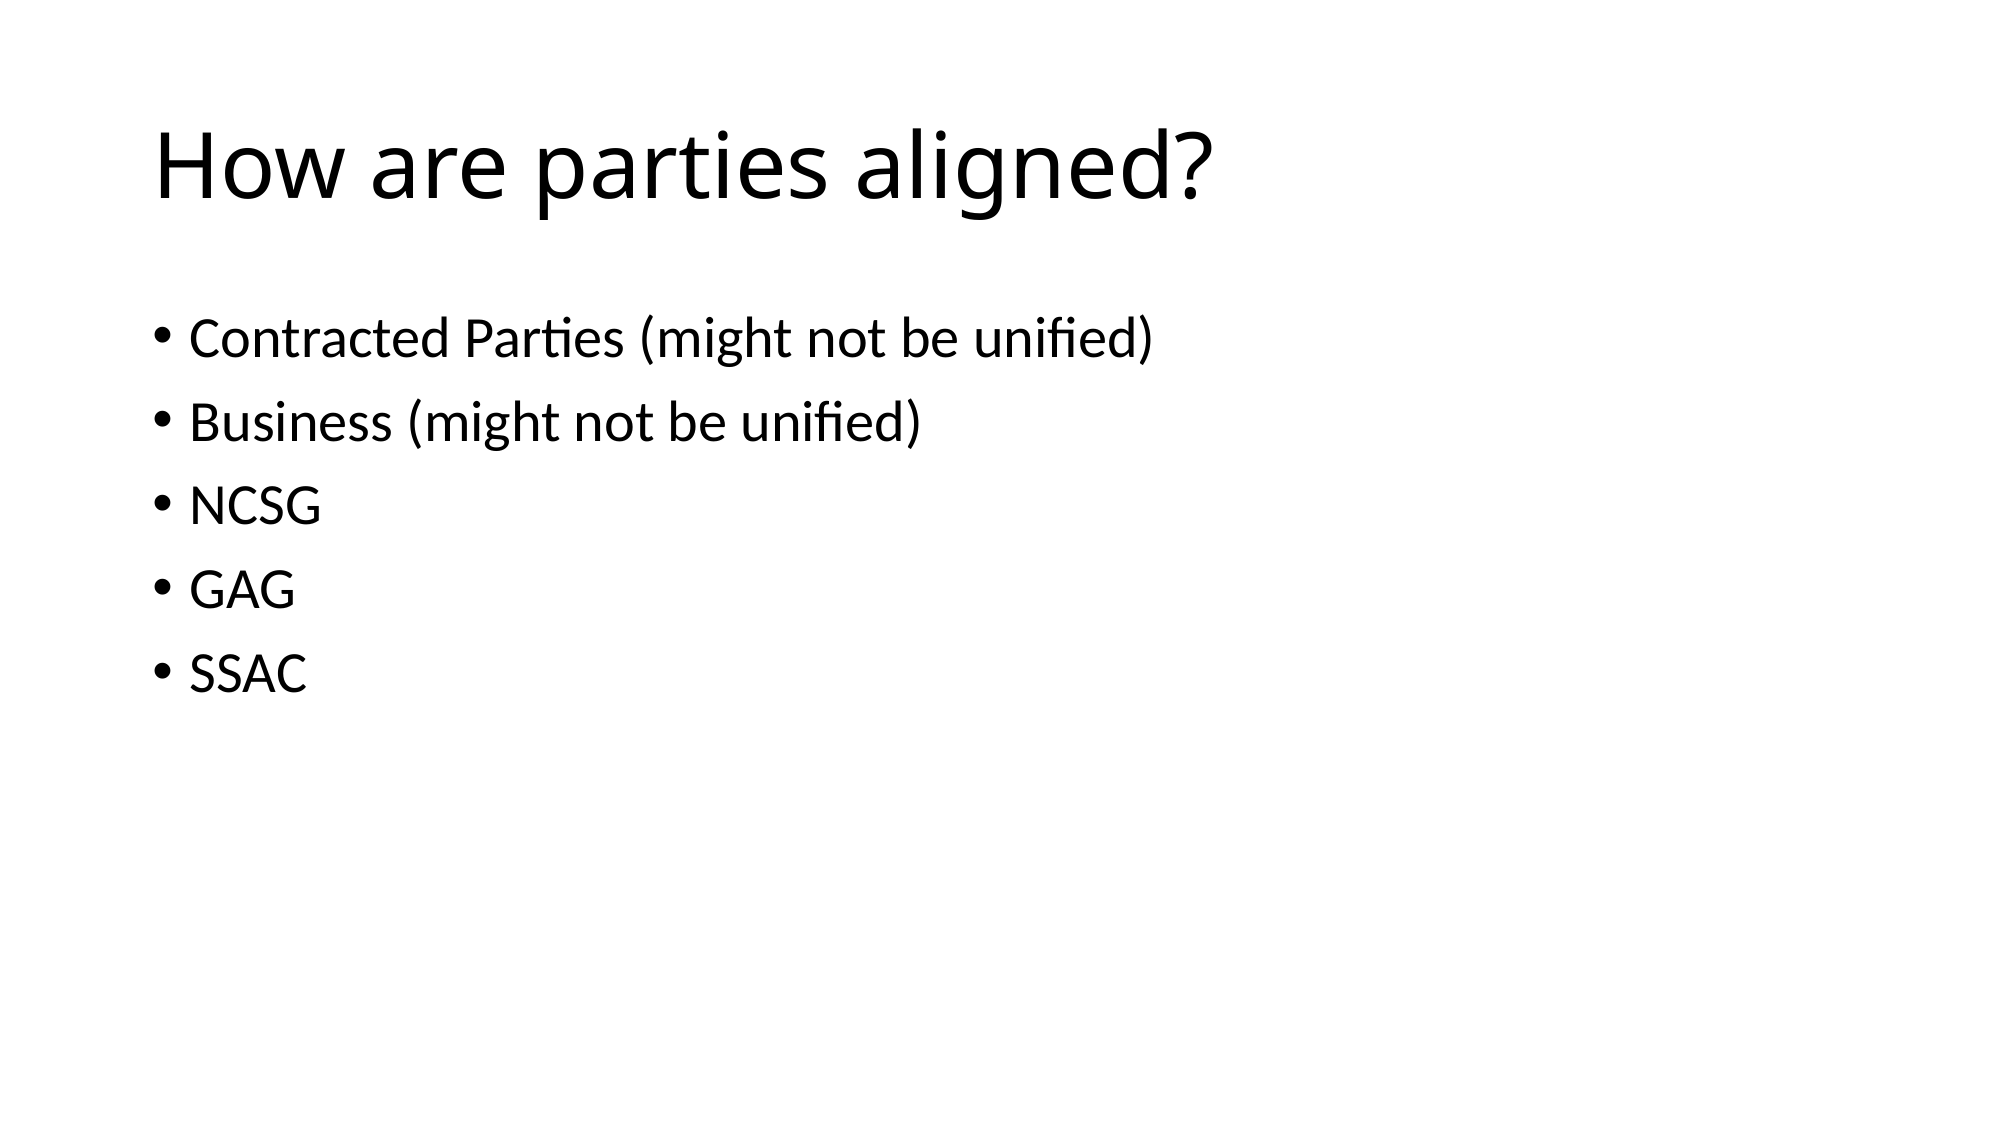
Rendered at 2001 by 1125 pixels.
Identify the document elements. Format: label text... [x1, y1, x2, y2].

list Contracted Parties (might not be unified) Business (might not be unified) NCSG GAG SSAC [137, 299, 1863, 1014]
title How are parties aligned? [137, 59, 1863, 278]
